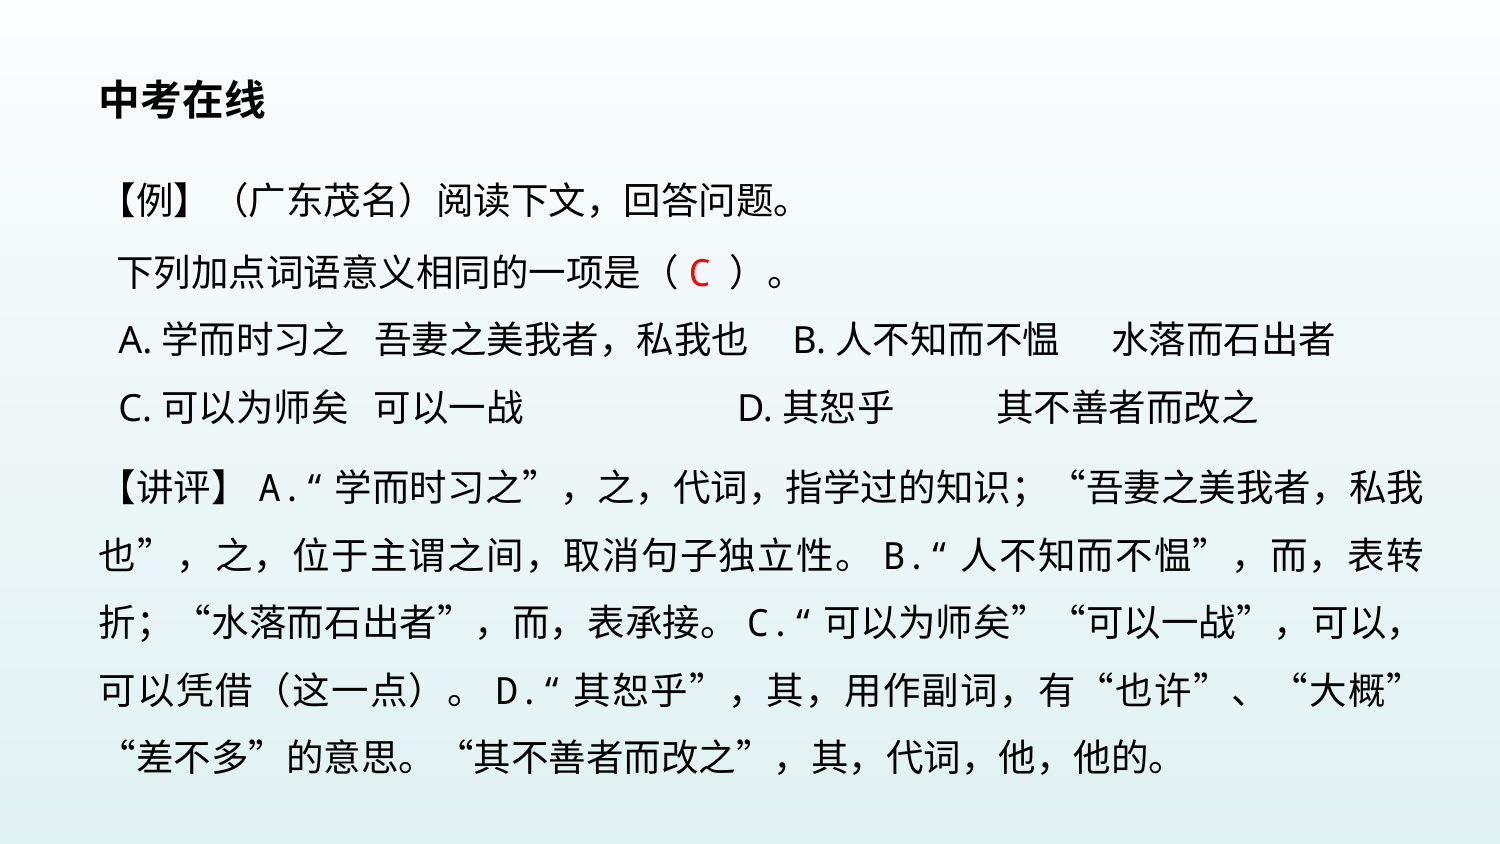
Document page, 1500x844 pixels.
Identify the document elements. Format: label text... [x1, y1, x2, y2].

text_box C [673, 218, 762, 301]
text_box 【讲评】A.“学而时习之”，之，代词，指学过的知识；“吾妻之美我者，私我也”，之，位于主谓之间，取消句子独立性。B.“人不知而不愠”，而，表转折；“水落而石出者”，而，表承接。C.“可以为师矣”“可以一战”，可以，可以凭借（这一点）。D.“其恕乎”，其，用作副词，有“也许”、“大概”“差不多”的意思。“其不善者而改之”，其，代词，他，他的。 [84, 434, 1439, 787]
text_box 下列加点词语意义相同的一项是（ ）。 A.学而时习之 吾妻之美我者，私我也 B.人不知而不愠 水落而石出者 C.可以为师矣 可以一战 D.其恕乎 其不善者而改之 [84, 218, 1463, 436]
text_box 中考在线 [84, 71, 368, 134]
text_box 【例】（广东茂名）阅读下文，回答问题。 [84, 147, 1439, 218]
